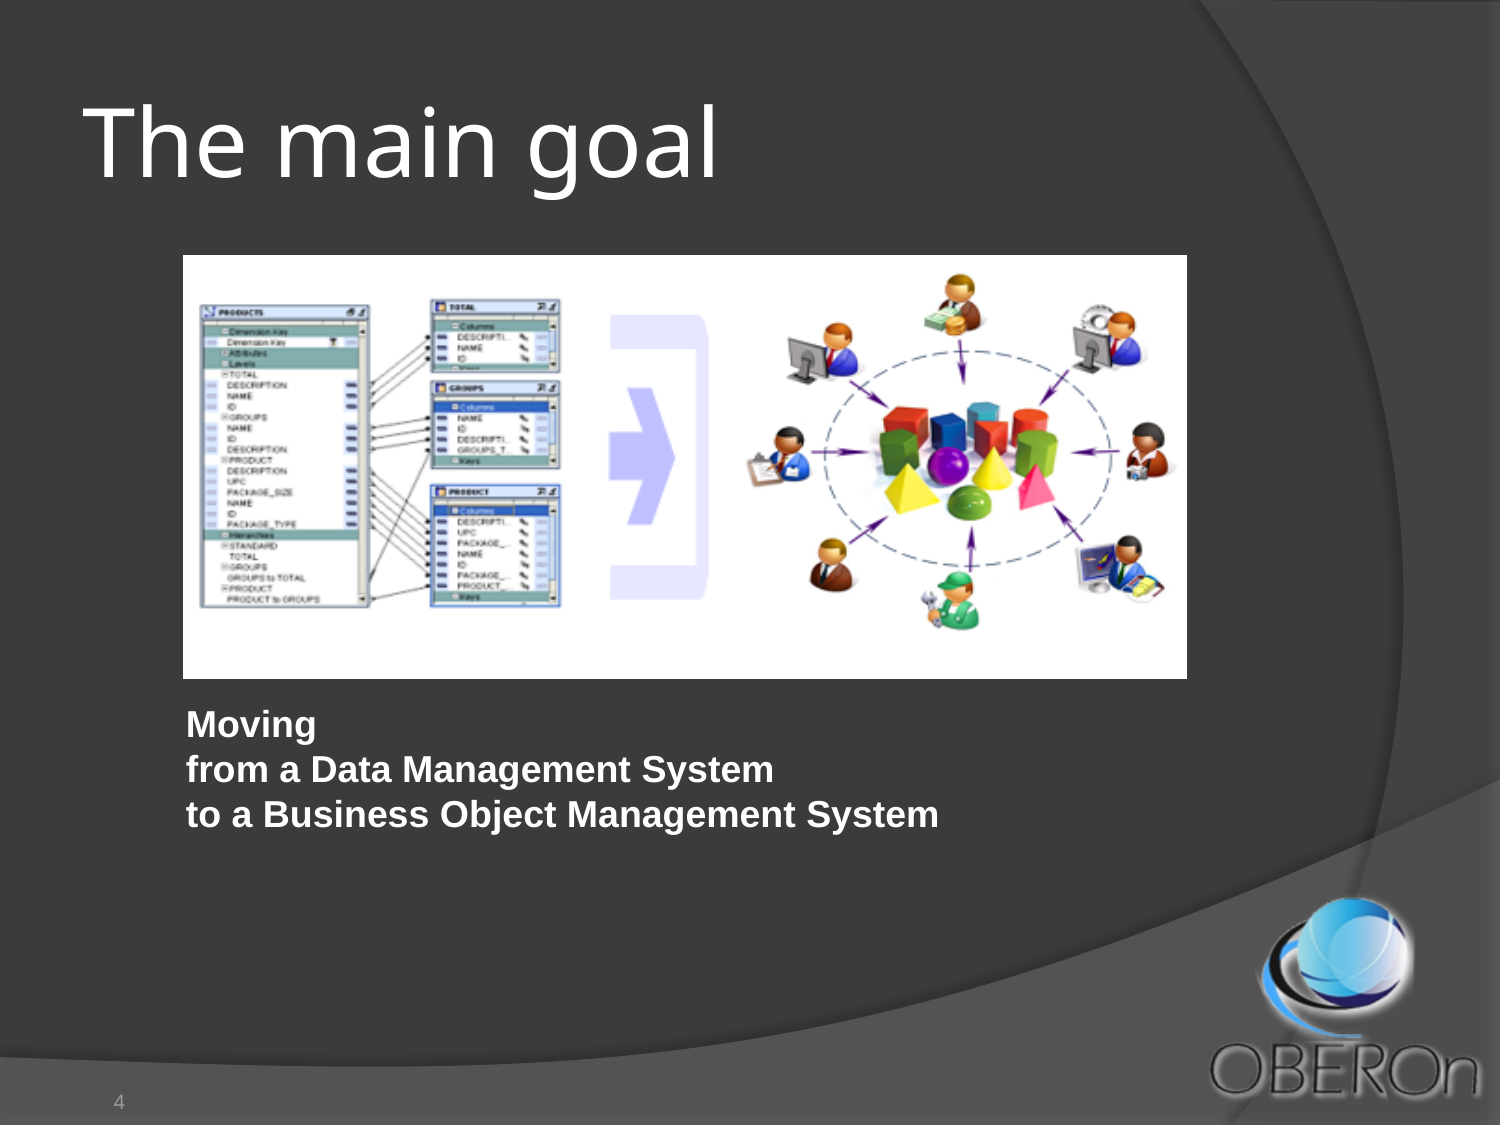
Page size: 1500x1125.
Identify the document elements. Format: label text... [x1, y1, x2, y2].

picture [1198, 892, 1489, 1105]
title The main goal [75, 45, 1300, 233]
slide_number 4 [0, 1053, 125, 1114]
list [182, 255, 1187, 679]
text_box Moving from a Data Management System to a Business Object Management System [171, 692, 1199, 933]
